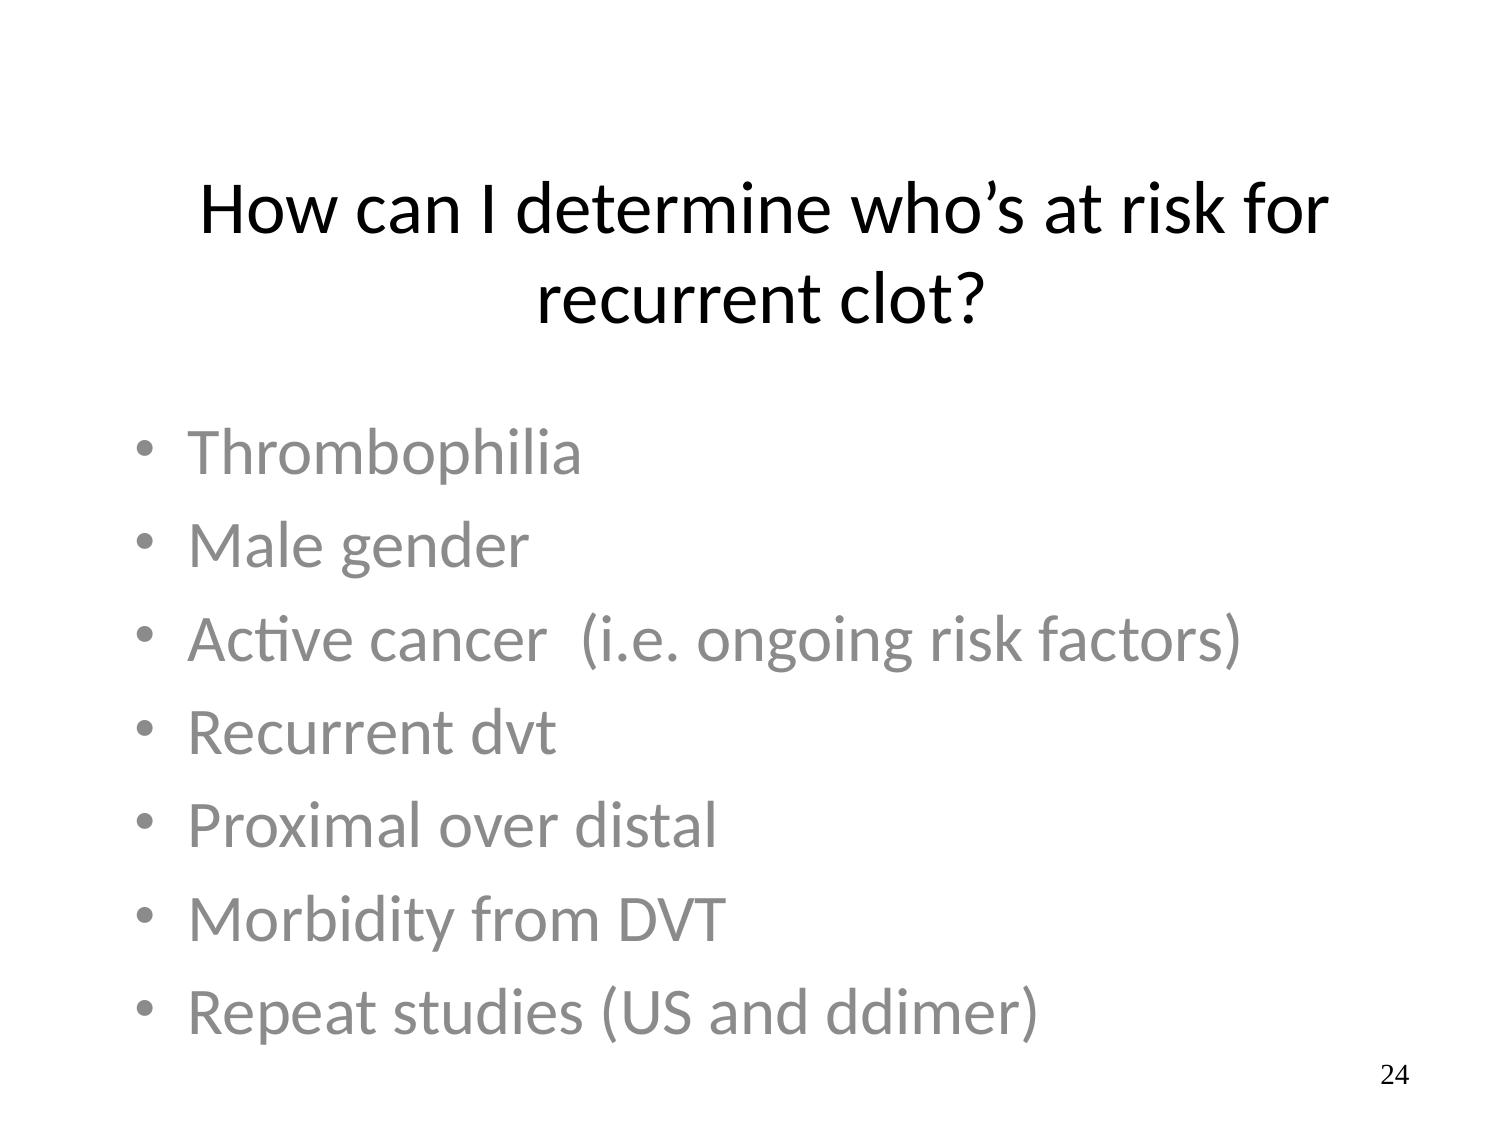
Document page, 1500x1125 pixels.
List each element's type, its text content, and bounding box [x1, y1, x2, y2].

slide_number 24 [1074, 1042, 1425, 1103]
subtitle Thrombophilia Male gender Active cancer (i.e. ongoing risk factors) Recurrent dvt Proximal over distal Morbidity from DVT Repeat studies (US and ddimer) [112, 399, 1363, 1063]
title How can I determine who’s at risk for recurrent clot? [125, 125, 1400, 463]
